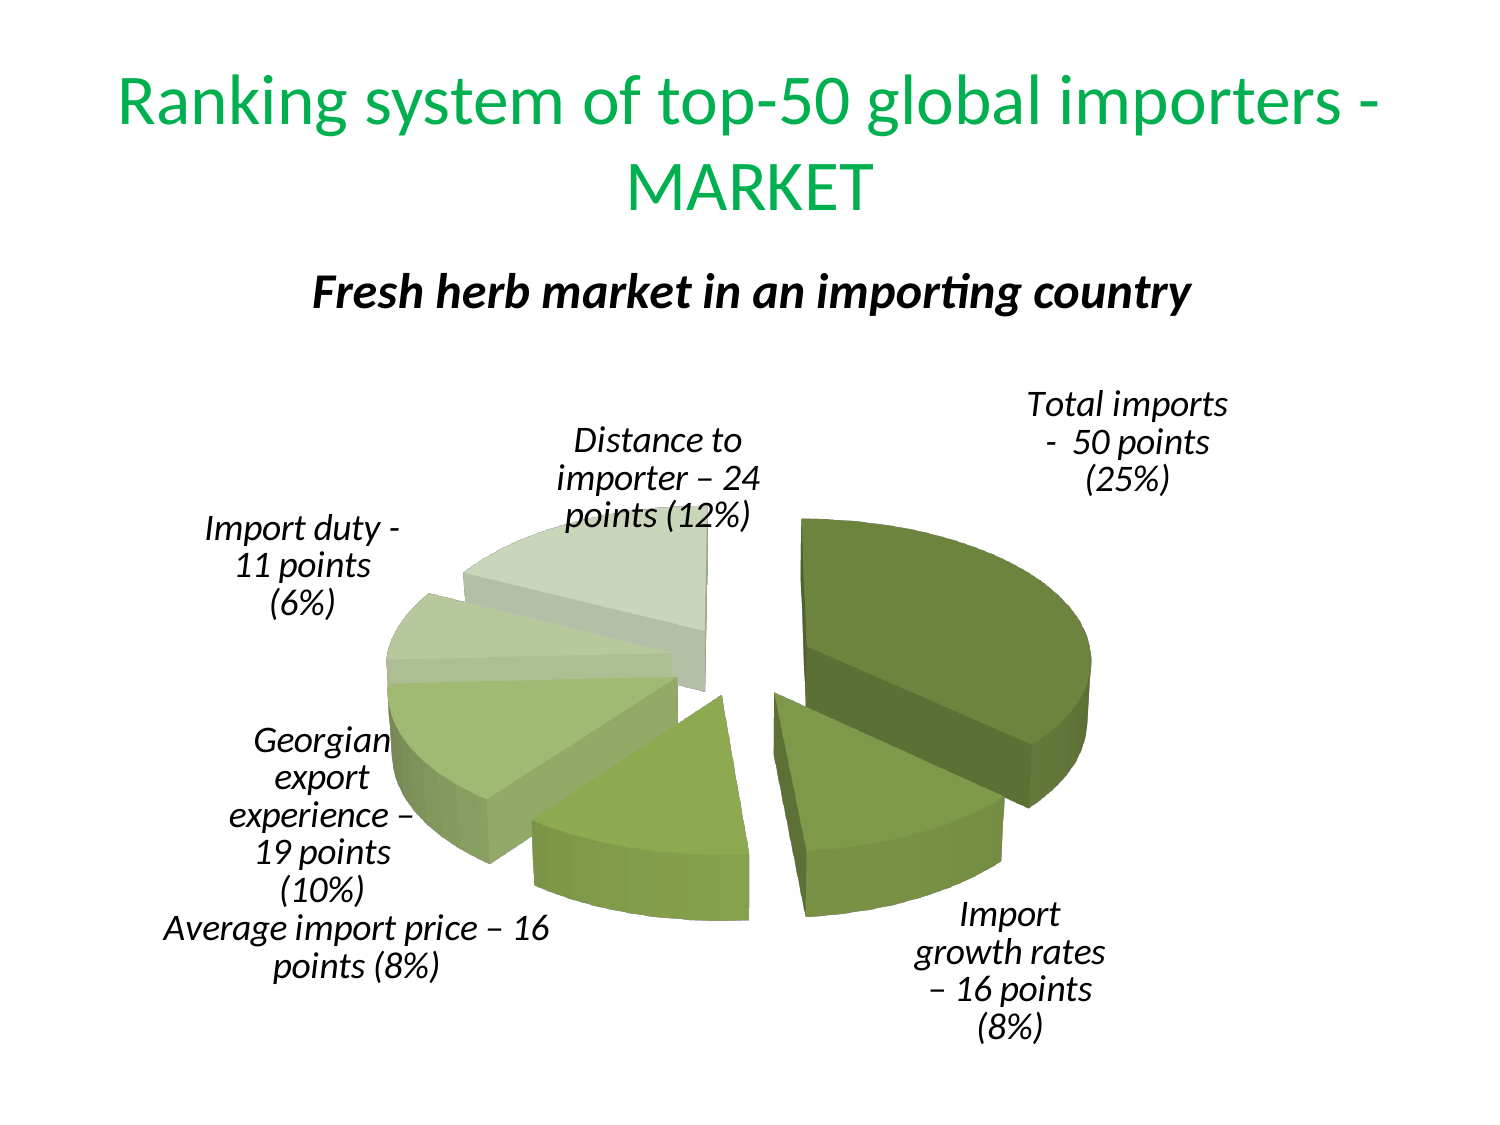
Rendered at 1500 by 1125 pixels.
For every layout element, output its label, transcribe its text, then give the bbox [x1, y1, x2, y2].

chart [123, 231, 1381, 1059]
title Ranking system of top-50 global importers - MARKET [75, 45, 1425, 233]
